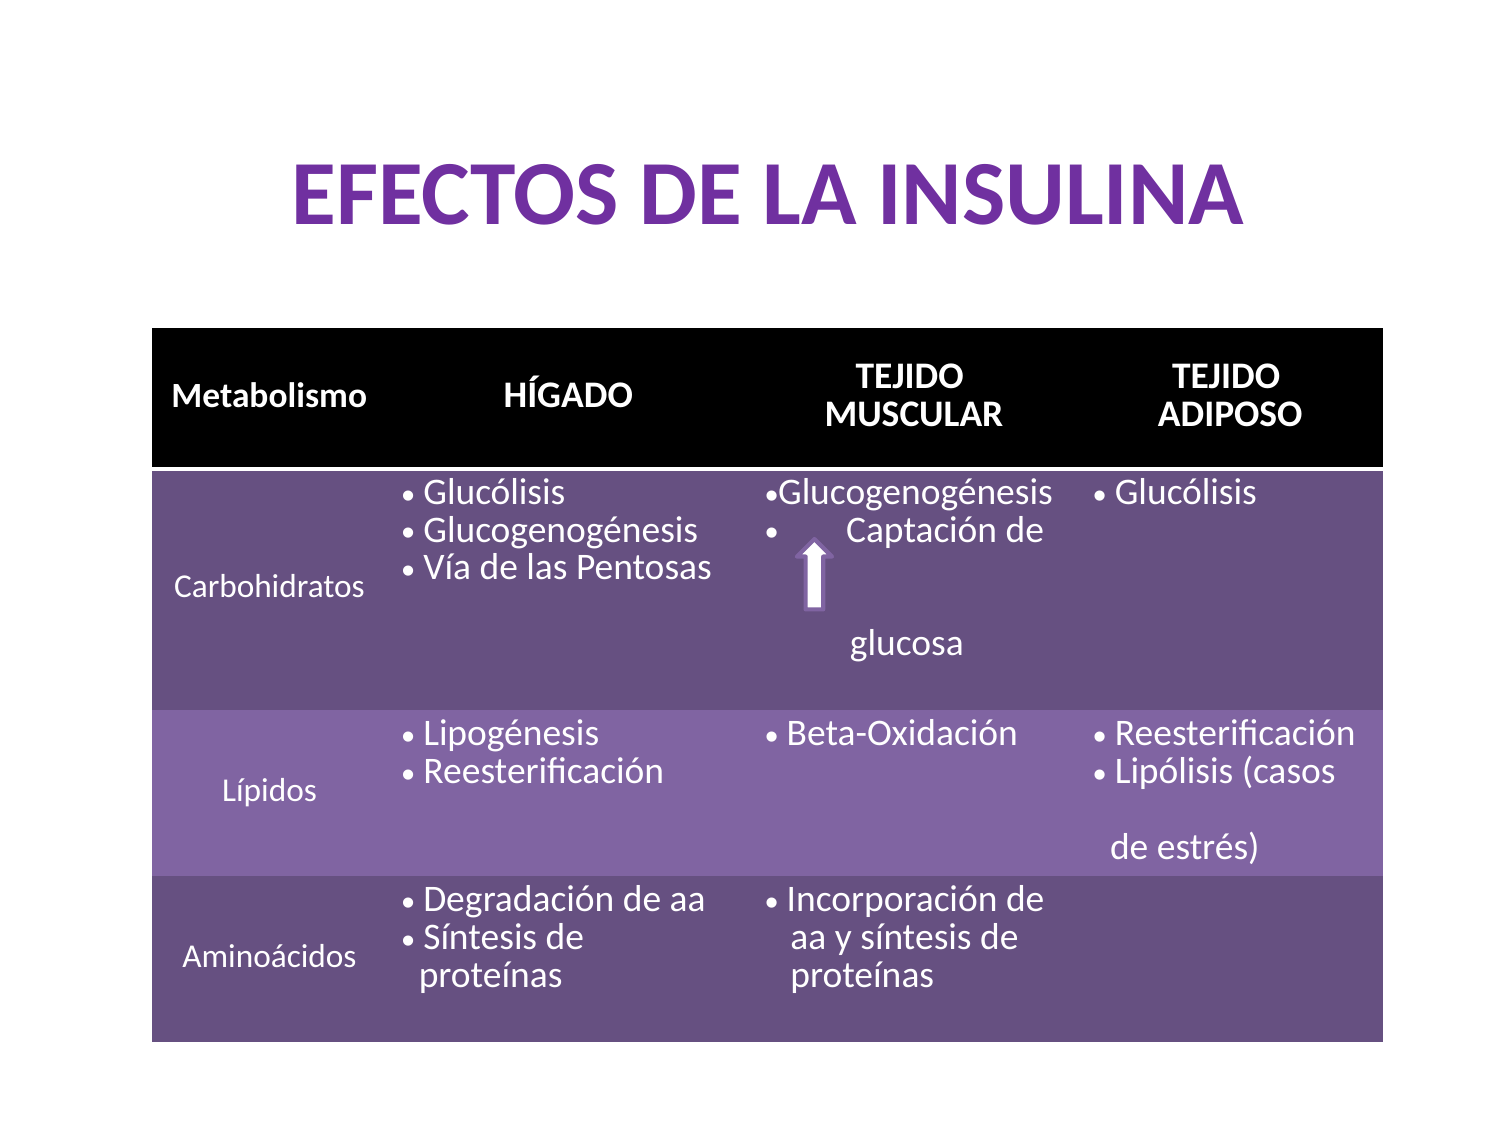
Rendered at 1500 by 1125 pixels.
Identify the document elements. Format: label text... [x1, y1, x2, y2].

table_header Metabolismo [152, 328, 387, 467]
table_header TEJIDO ADIPOSO [1078, 328, 1383, 467]
table_cell Incorporación de aa y síntesis de proteínas [750, 876, 1078, 1042]
table_cell Beta-Oxidación [750, 710, 1078, 876]
table_cell Glucólisis Glucogenogénesis Vía de las Pentosas [387, 471, 750, 710]
table_cell Lipogénesis Reesterificación [387, 710, 750, 876]
table_cell Carbohidratos [152, 471, 387, 710]
title Efectos de la Insulina [93, 93, 1444, 282]
text_box [794, 536, 834, 612]
table_cell Reesterificación Lipólisis (casos de estrés) [1078, 710, 1383, 876]
table_cell Glucólisis [1078, 471, 1383, 710]
table_cell Aminoácidos [152, 876, 387, 1042]
table_cell [1078, 876, 1383, 1042]
table_cell Degradación de aa Síntesis de proteínas [387, 876, 750, 1042]
table_cell Lípidos [152, 710, 387, 876]
table_cell Glucogenogénesis Captación de glucosa [750, 471, 1078, 710]
table_header TEJIDO MUSCULAR [750, 328, 1078, 467]
table_header HÍGADO [387, 328, 750, 467]
